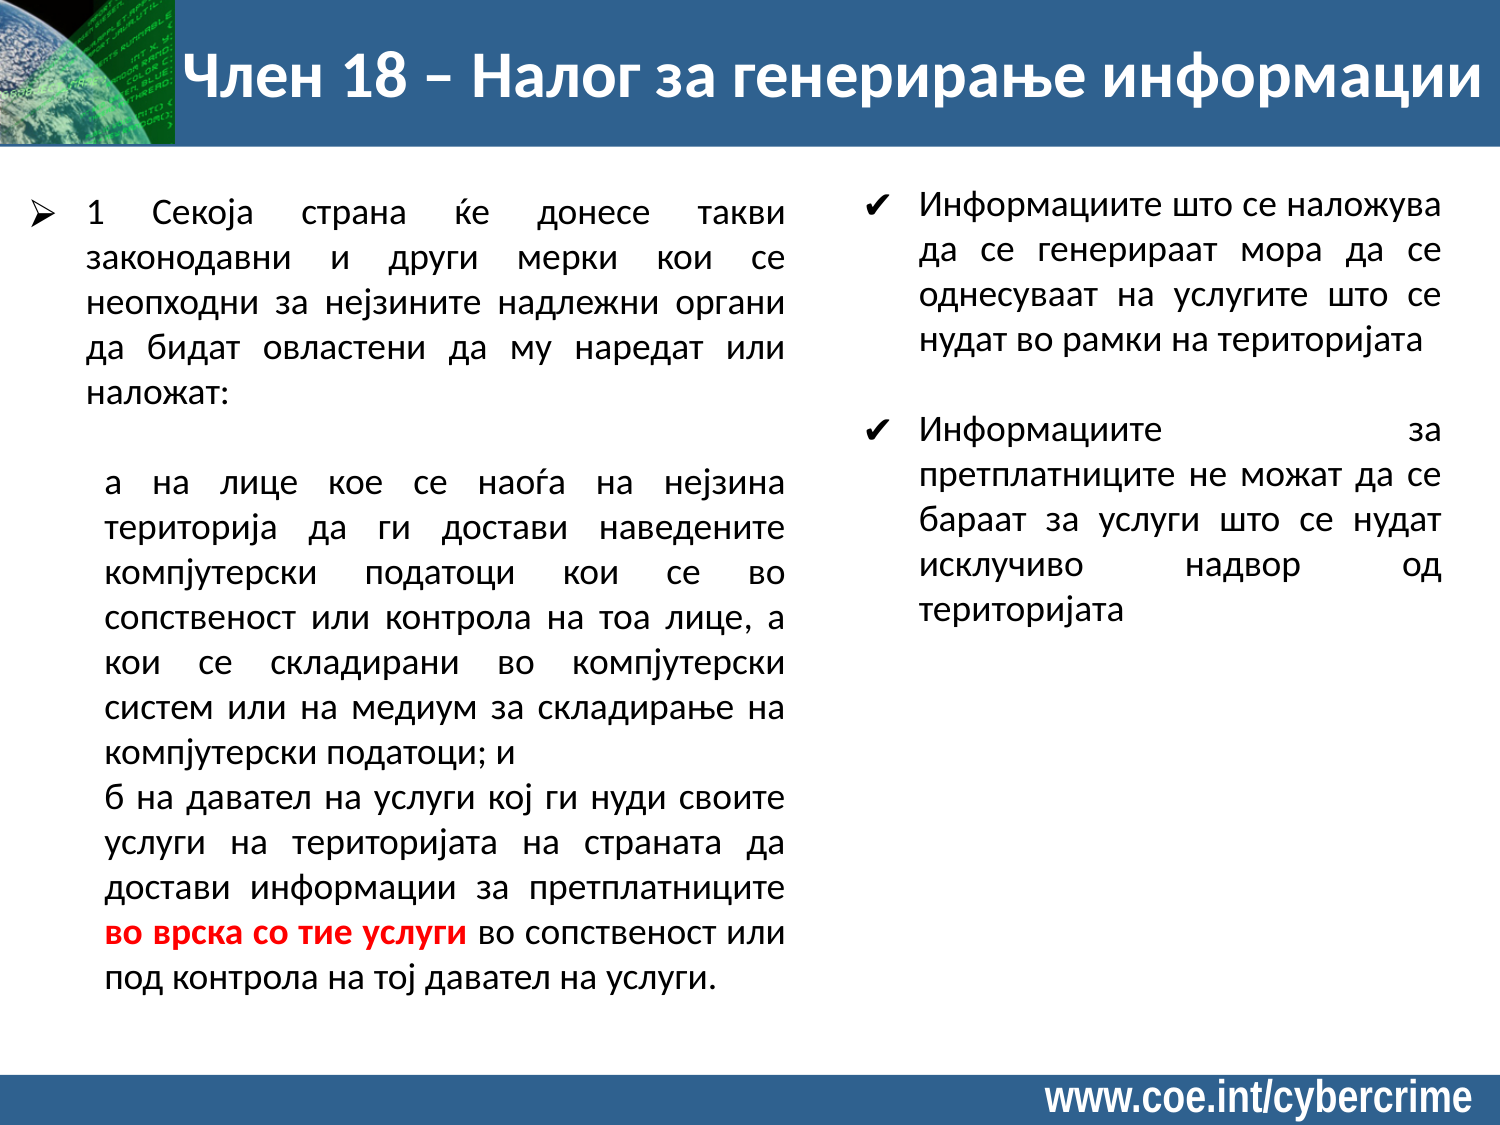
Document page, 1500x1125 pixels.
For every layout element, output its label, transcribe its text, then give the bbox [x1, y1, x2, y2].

text_box www.coe.int/cybercrime [1030, 1059, 1500, 1125]
text_box Информациите што се наложува да се генерираат мора да се однесуваат на услугите што се нудат во рамки на територијата Информациите за претплатниците не можат да се бараат за услуги што се нудат исклучиво надвор од територијата [847, 171, 1458, 637]
text_box Член 18 – Налог за генерирање информации [177, 0, 1500, 149]
text_box 1 Секоја страна ќе донесе такви законодавни и други мерки кои се неопходни за нејзините надлежни органи да бидат овластени да му наредат или наложат: а на лице кое се наоѓа на нејзина територија да ги достави наведените компјутерски податоци кои се во сопственост или контрола на тоа лице, а кои се складирани во компјутерски систем или на медиум за складирање на компјутерски податоци; и б на давател на услуги кој ги нуди своите услуги на територијата на страната да достави информации за претплатниците во врска со тие услуги во сопственост или под контрола на тој давател на услуги. [14, 179, 802, 1005]
text_box [0, 1073, 1030, 1125]
picture [0, 0, 175, 144]
